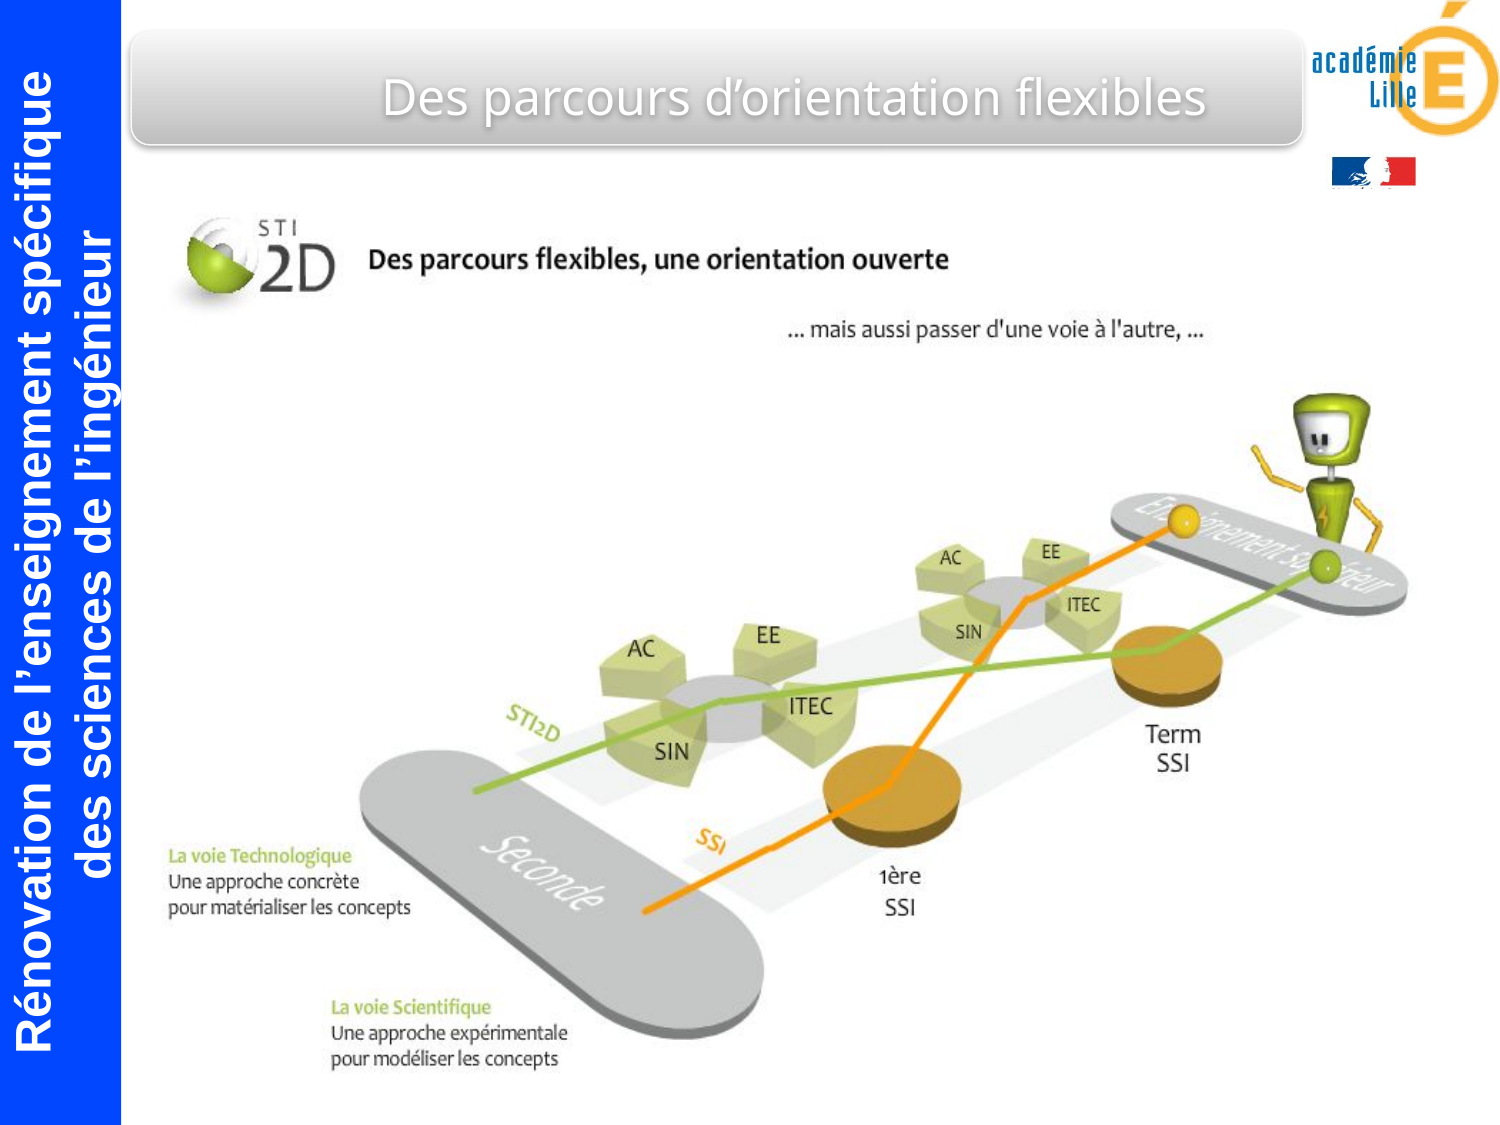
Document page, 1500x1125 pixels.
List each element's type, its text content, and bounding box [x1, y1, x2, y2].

text_box Des parcours d’orientation flexibles [139, 57, 1450, 134]
text_box [130, 31, 1304, 146]
picture [139, 0, 1500, 1093]
